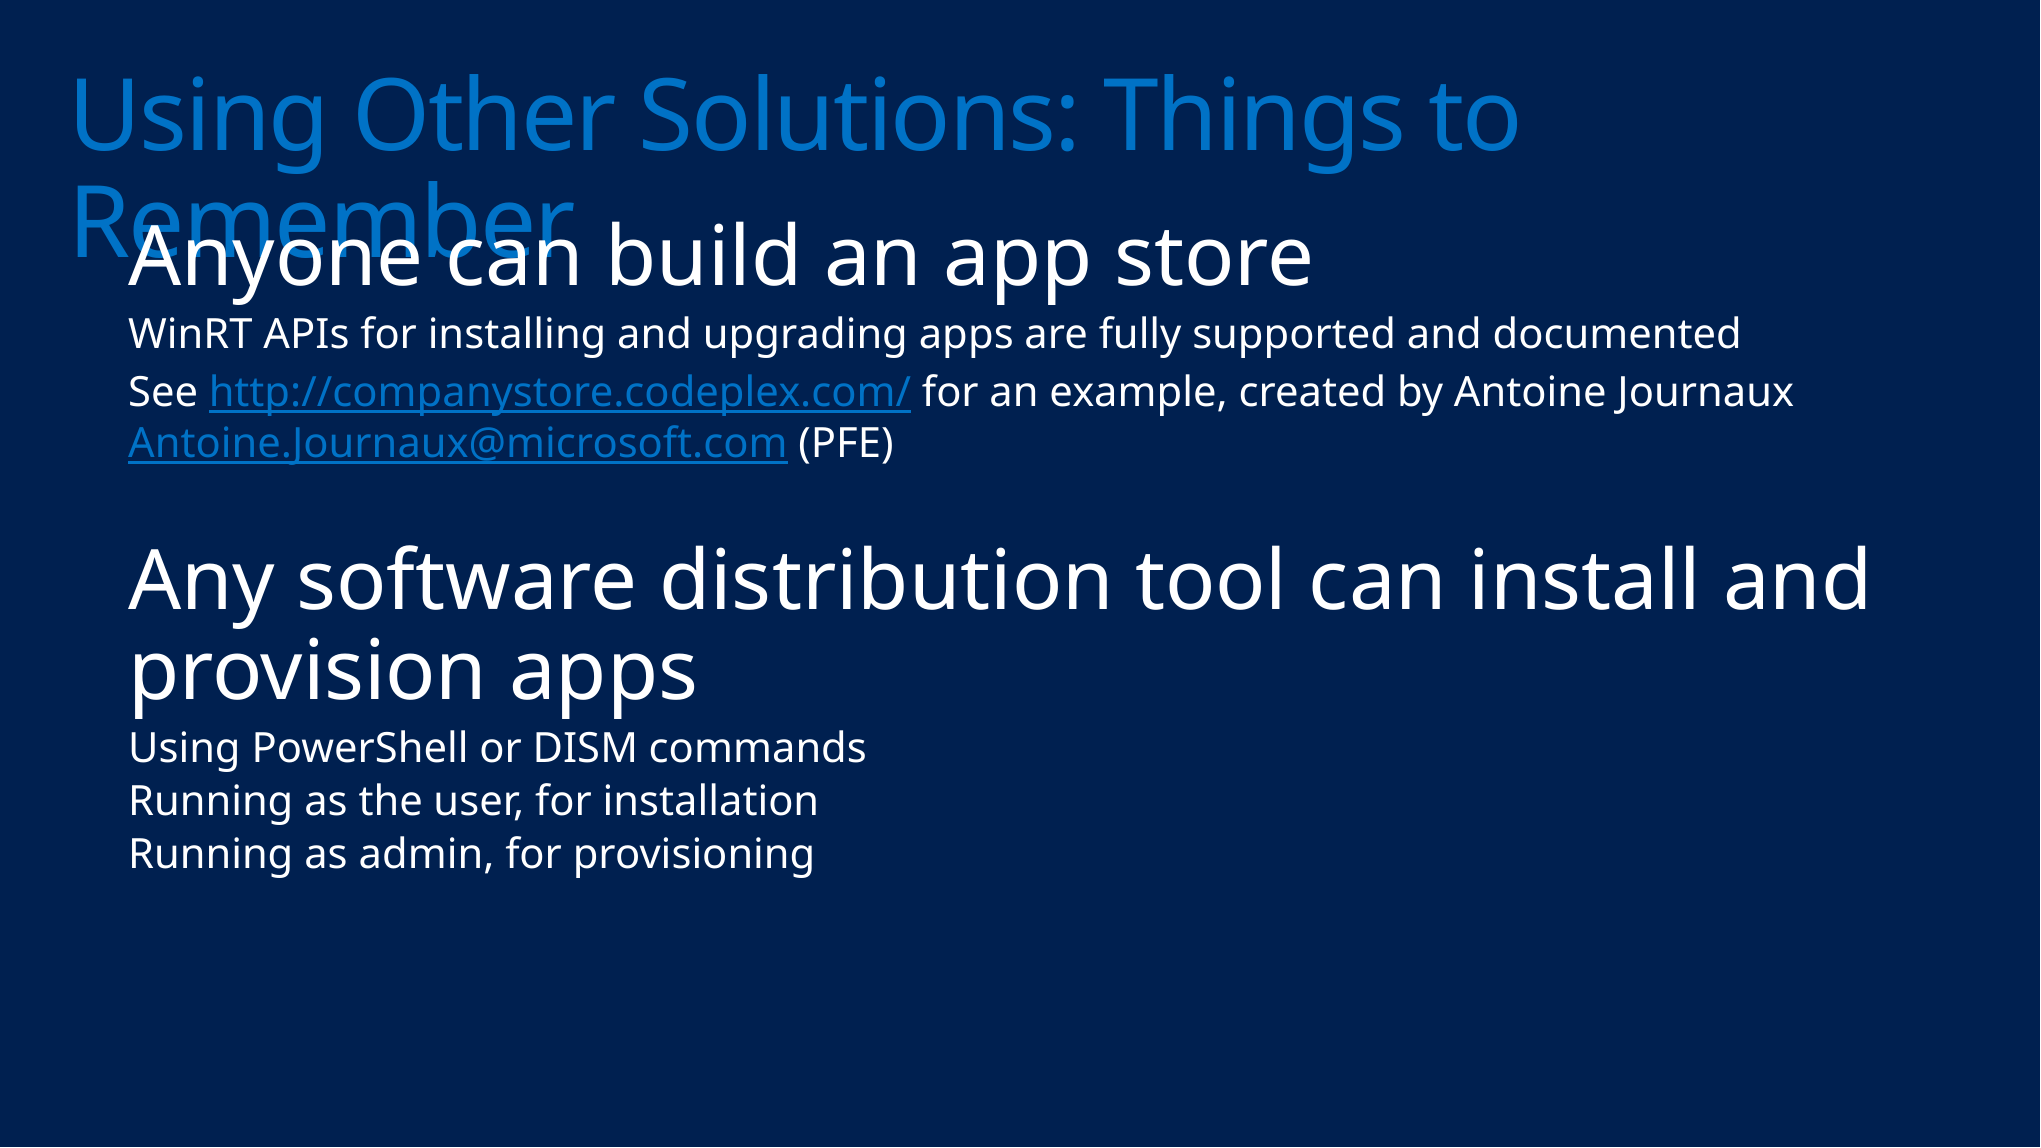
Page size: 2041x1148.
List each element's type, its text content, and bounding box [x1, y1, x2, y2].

title Using Other Solutions: Things to Remember [45, 48, 1996, 200]
list Anyone can build an app store WinRT APIs for installing and upgrading apps are fully supported and documented See http://companystore.codeplex.com/ for an example, created by Antoine Journaux Antoine.Journaux@microsoft.com (PFE) Any software distribution tool can install and provision apps Using PowerShell or DISM commands Running as the user, for installation Running as admin, for provisioning [104, 198, 1996, 543]
